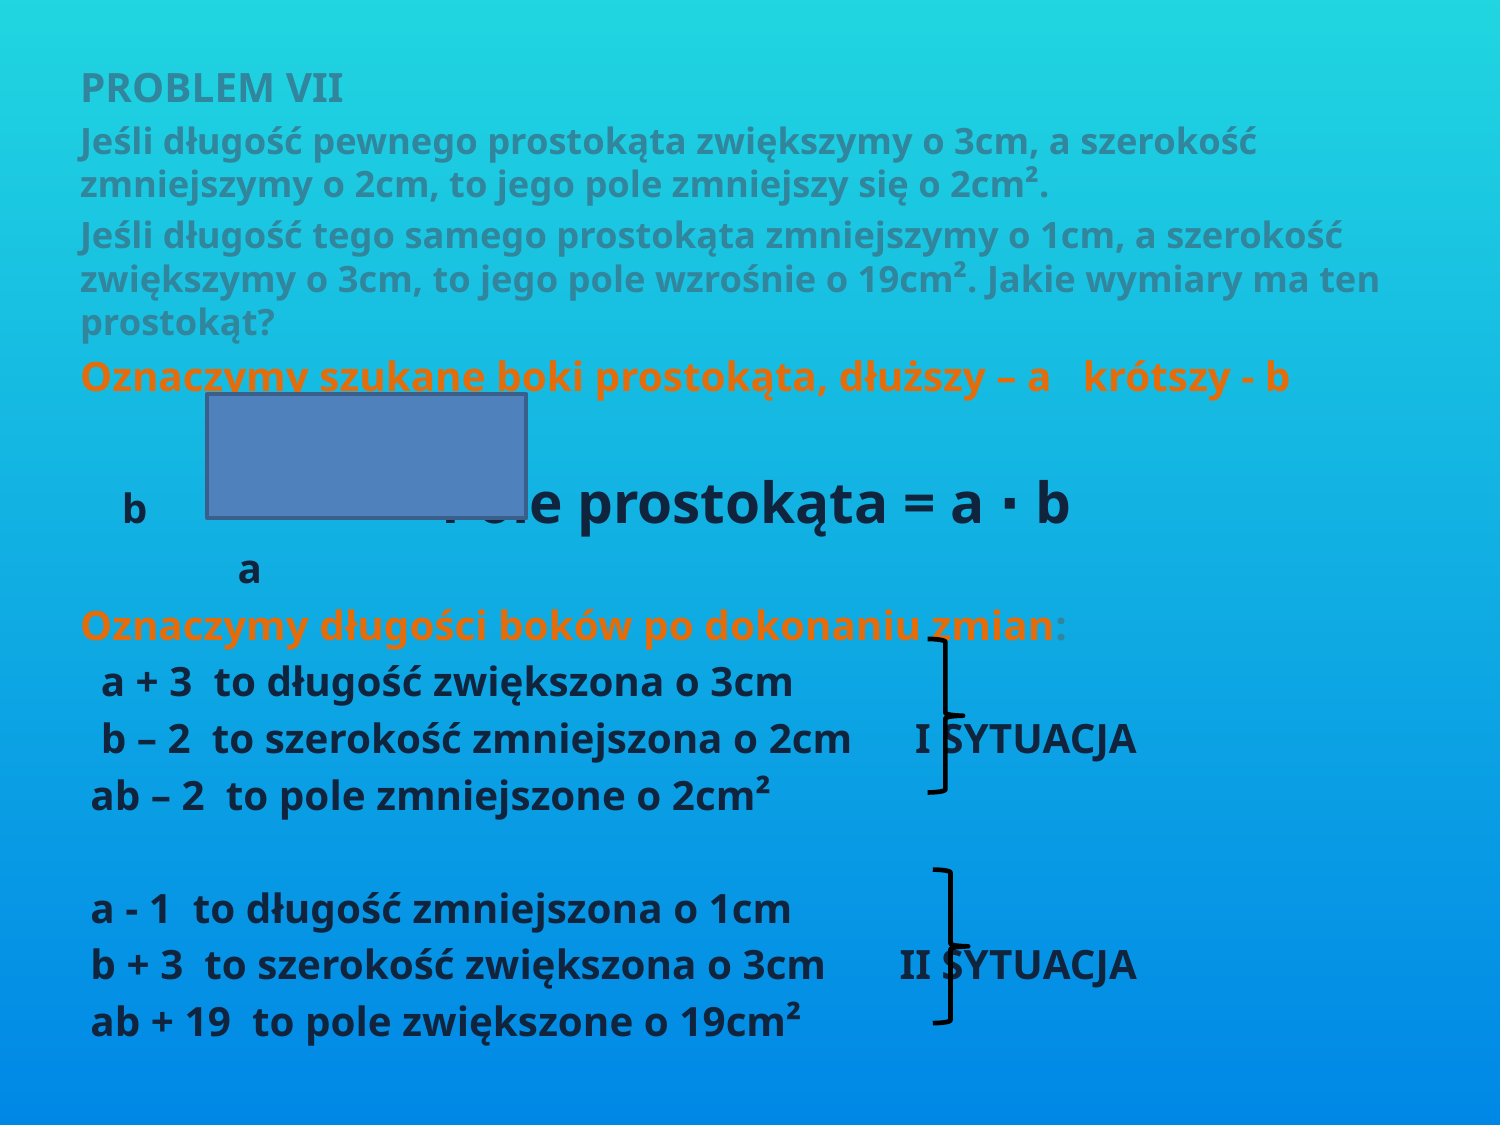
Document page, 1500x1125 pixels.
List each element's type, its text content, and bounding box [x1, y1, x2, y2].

text_box [205, 392, 528, 520]
text_box [927, 638, 964, 794]
text_box [932, 868, 969, 1024]
list PROBLEM VII Jeśli długość pewnego prostokąta zwiększymy o 3cm, a szerokość zmniejszymy o 2cm, to jego pole zmniejszy się o 2cm². Jeśli długość tego samego prostokąta zmniejszymy o 1cm, a szerokość zwiększymy o 3cm, to jego pole wzrośnie o 19cm². Jakie wymiary ma ten prostokąt? Oznaczymy szukane boki prostokąta, dłuższy – a krótszy - b b Pole prostokąta = a ∙ b a Oznaczymy długości boków po dokonaniu zmian: a + 3 to długość zwiększona o 3cm b – 2 to szerokość zmniejszona o 2cm I SYTUACJA ab – 2 to pole zmniejszone o 2cm² a - 1 to długość zmniejszona o 1cm b + 3 to szerokość zwiększona o 3cm II SYTUACJA ab + 19 to pole zwiększone o 19cm² [64, 54, 1459, 1059]
